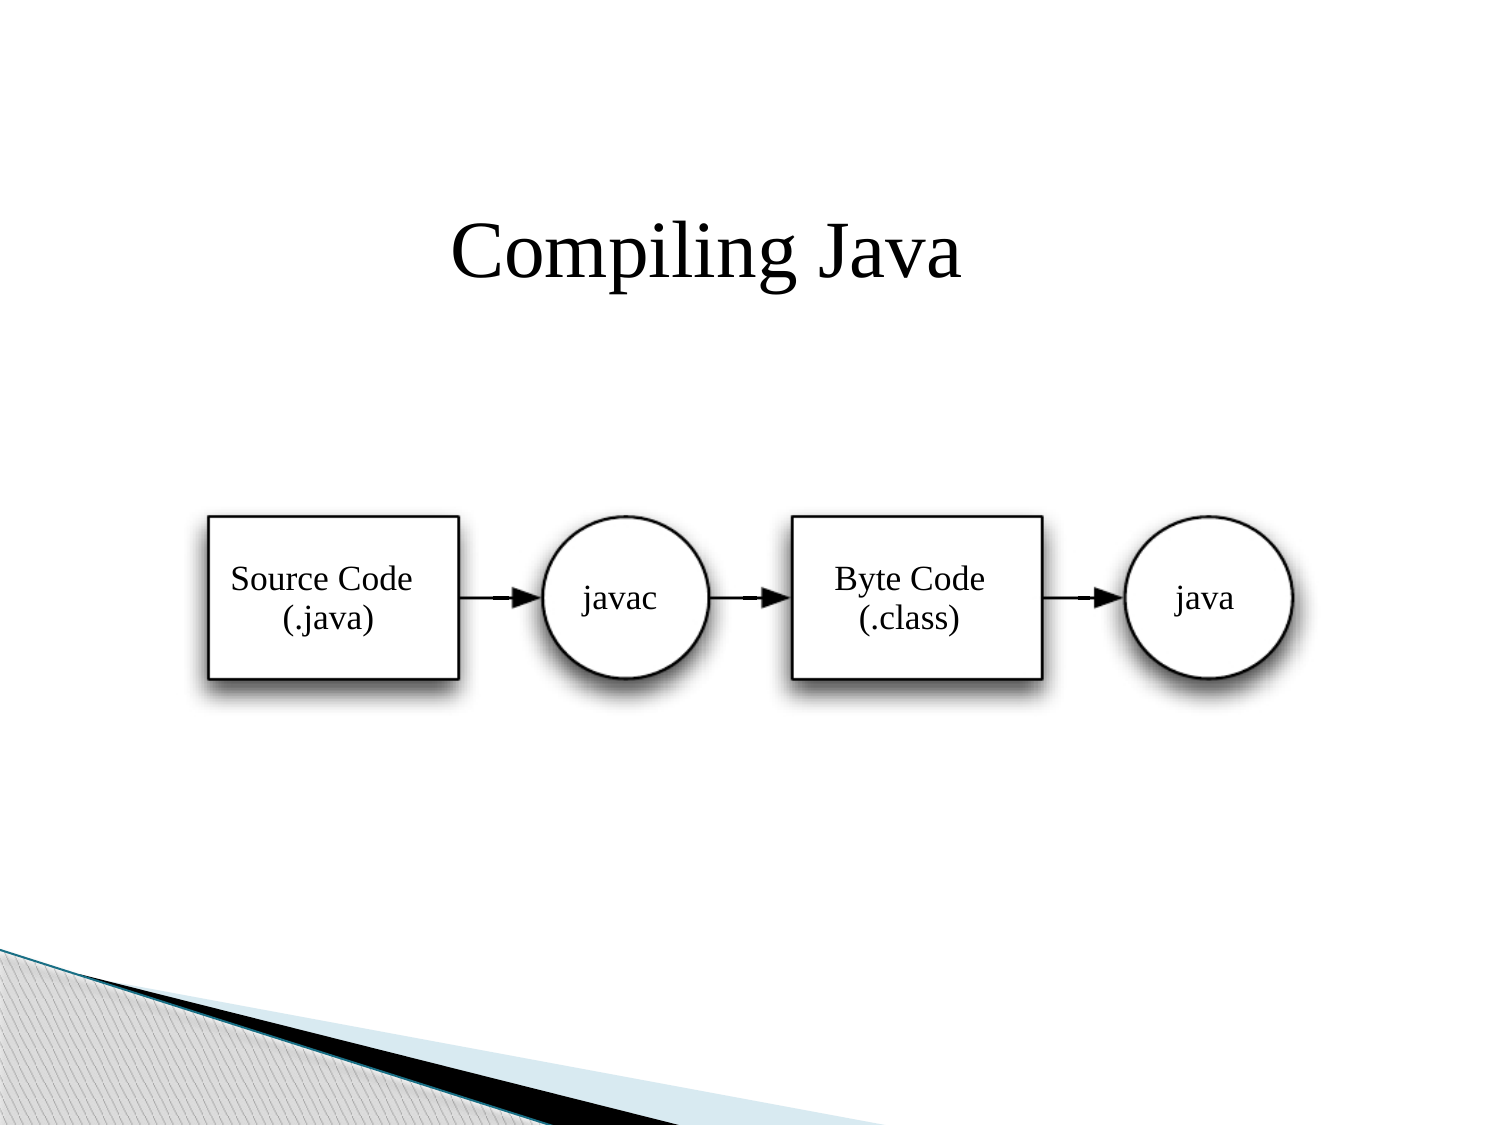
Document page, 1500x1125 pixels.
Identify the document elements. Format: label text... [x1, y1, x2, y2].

text_box Compiling Java [450, 213, 1003, 301]
picture [509, 495, 743, 721]
picture [757, 495, 1078, 721]
picture [1090, 495, 1326, 721]
picture [175, 495, 493, 721]
